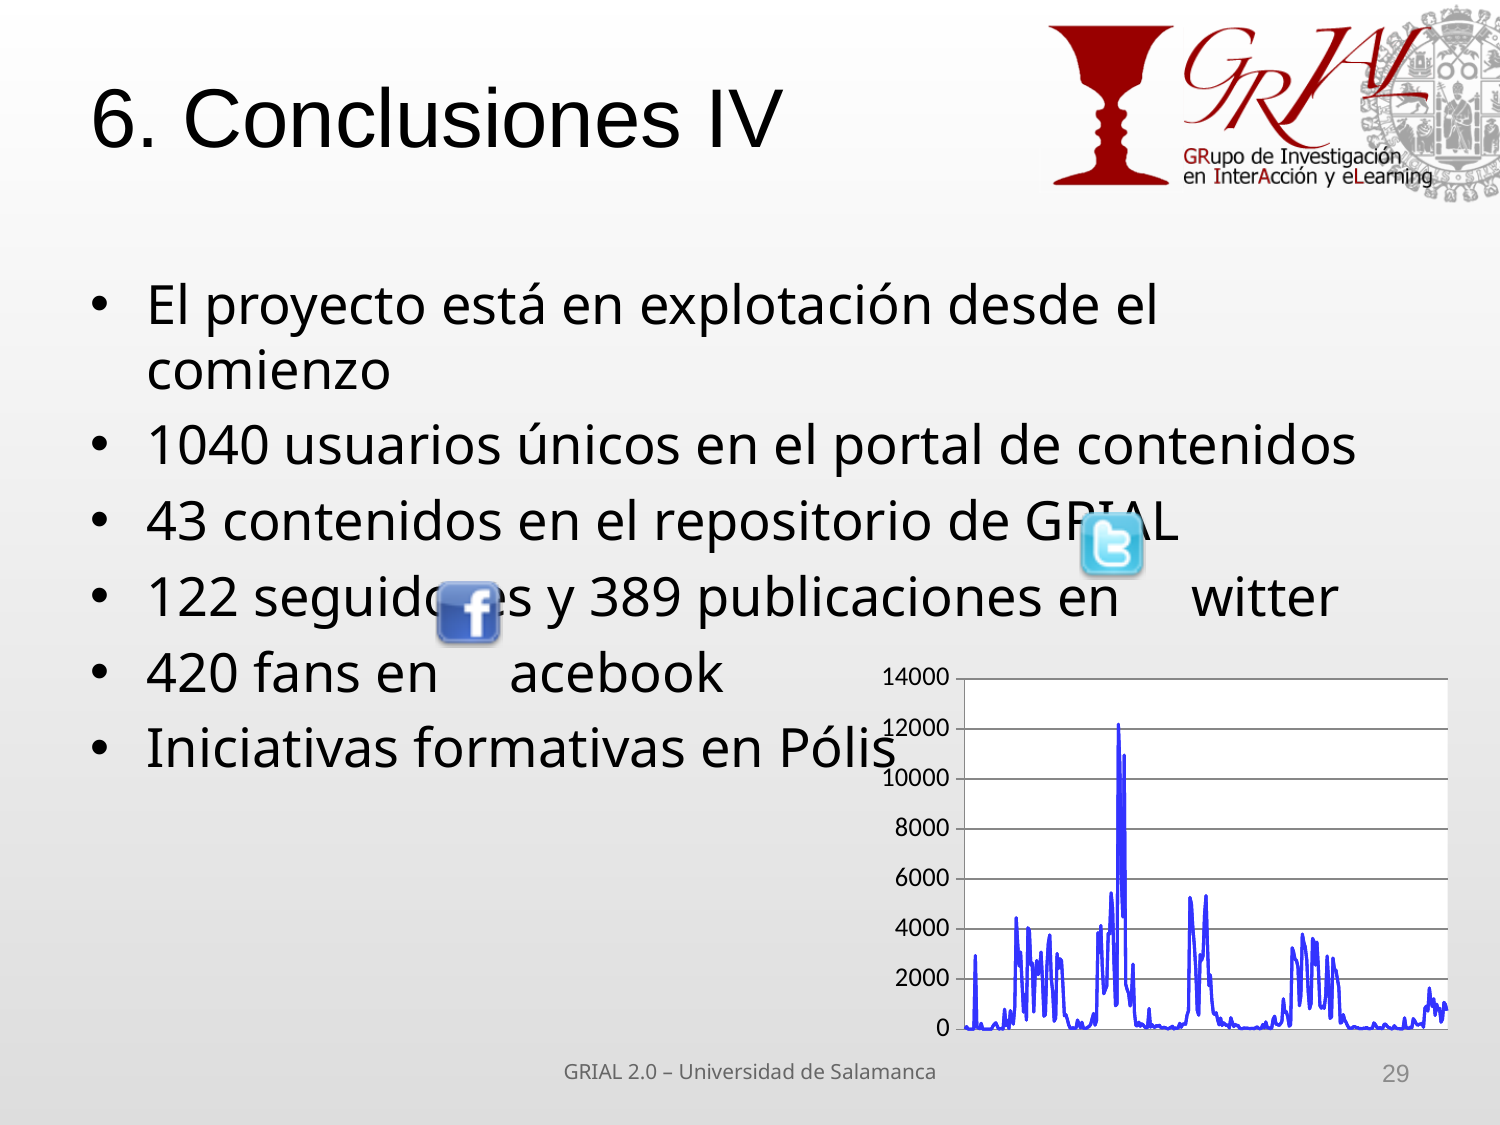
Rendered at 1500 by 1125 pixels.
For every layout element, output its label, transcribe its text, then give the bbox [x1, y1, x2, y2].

slide_number 29 [1074, 1051, 1425, 1103]
chart [880, 647, 1476, 1043]
picture [435, 581, 503, 649]
list El proyecto está en explotación desde el comienzo 1040 usuarios únicos en el portal de contenidos 43 contenidos en el repositorio de GRIAL 122 seguidores y 389 publicaciones en witter 420 fans en acebook Iniciativas formativas en Pólis [75, 262, 1425, 1005]
picture [1078, 512, 1147, 580]
footer GRIAL 2.0 – Universidad de Salamanca [512, 1042, 988, 1103]
title 6. Conclusiones IV [75, 20, 1040, 209]
picture [1039, 0, 1500, 209]
